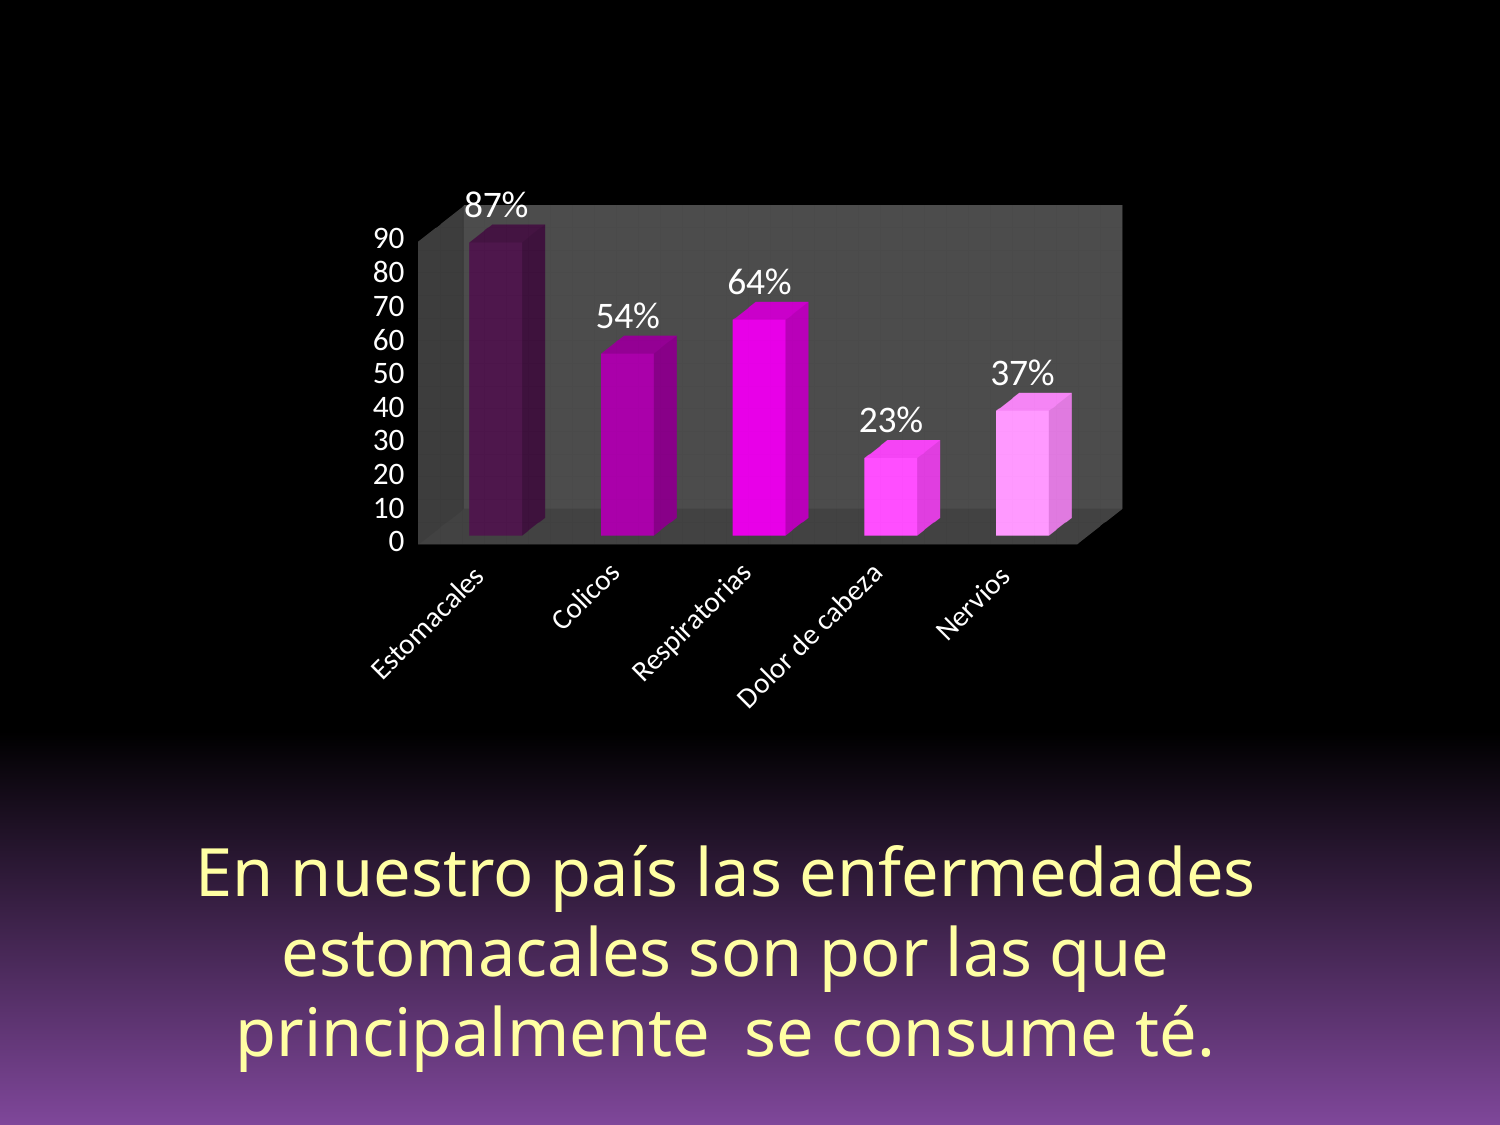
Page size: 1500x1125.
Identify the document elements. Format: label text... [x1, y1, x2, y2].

text_box En nuestro país las enfermedades estomacales son por las que principalmente se consume té. [88, 822, 1365, 1077]
chart [277, 66, 1223, 762]
